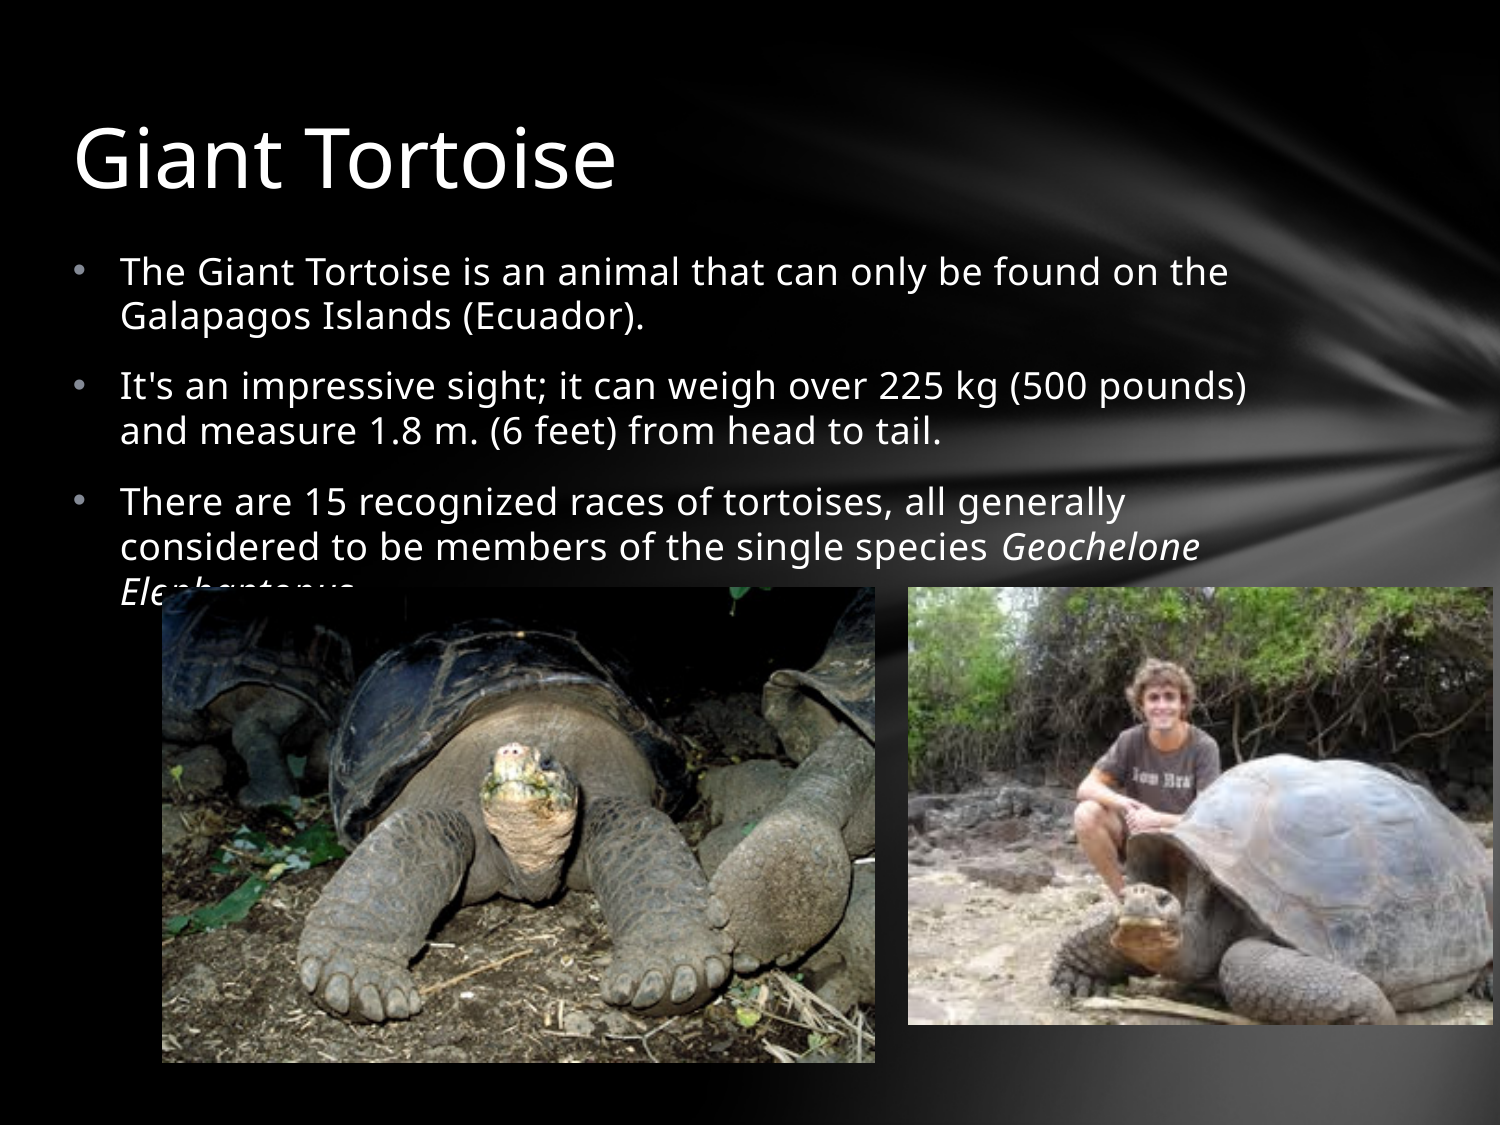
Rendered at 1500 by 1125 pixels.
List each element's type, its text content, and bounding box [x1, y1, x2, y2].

picture [162, 587, 876, 1063]
list The Giant Tortoise is an animal that can only be found on the Galapagos Islands (Ecuador). It's an impressive sight; it can weigh over 225 kg (500 pounds) and measure 1.8 m. (6 feet) from head to tail. There are 15 recognized races of tortoises, all generally considered to be members of the single species Geochelone Elephantopus [57, 239, 1318, 1015]
picture [908, 587, 1493, 1026]
title Giant Tortoise [57, 37, 1318, 213]
